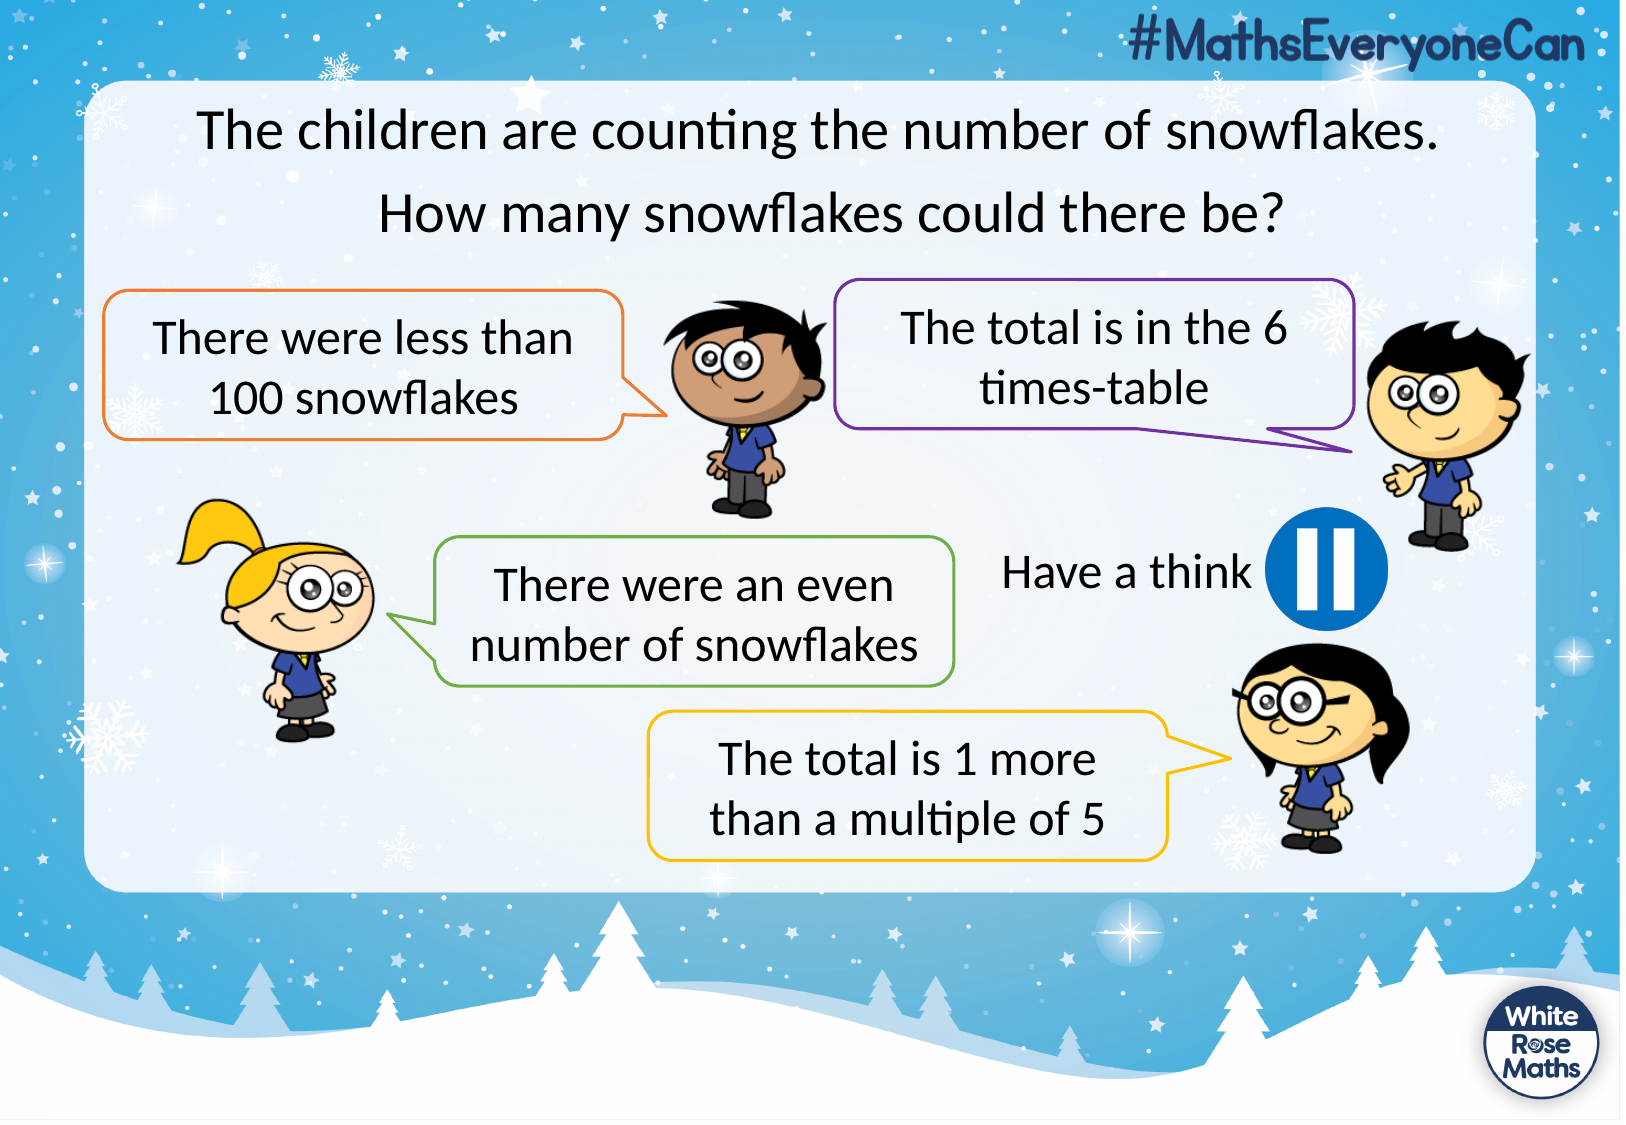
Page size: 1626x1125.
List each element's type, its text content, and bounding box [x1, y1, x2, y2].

picture [0, 0, 1626, 1125]
text_box There were less than 100 snowflakes [103, 290, 626, 440]
text_box There were an even number of snowflakes [416, 536, 954, 687]
text_box The children are counting the number of snowflakes. [103, 84, 1534, 169]
text_box Have a think [986, 531, 1265, 607]
text_box The total is 1 more than a multiple of 5 [648, 711, 1200, 861]
text_box The total is in the 6 times-table [872, 279, 1352, 449]
text_box How many snowflakes could there be? [117, 166, 1548, 252]
